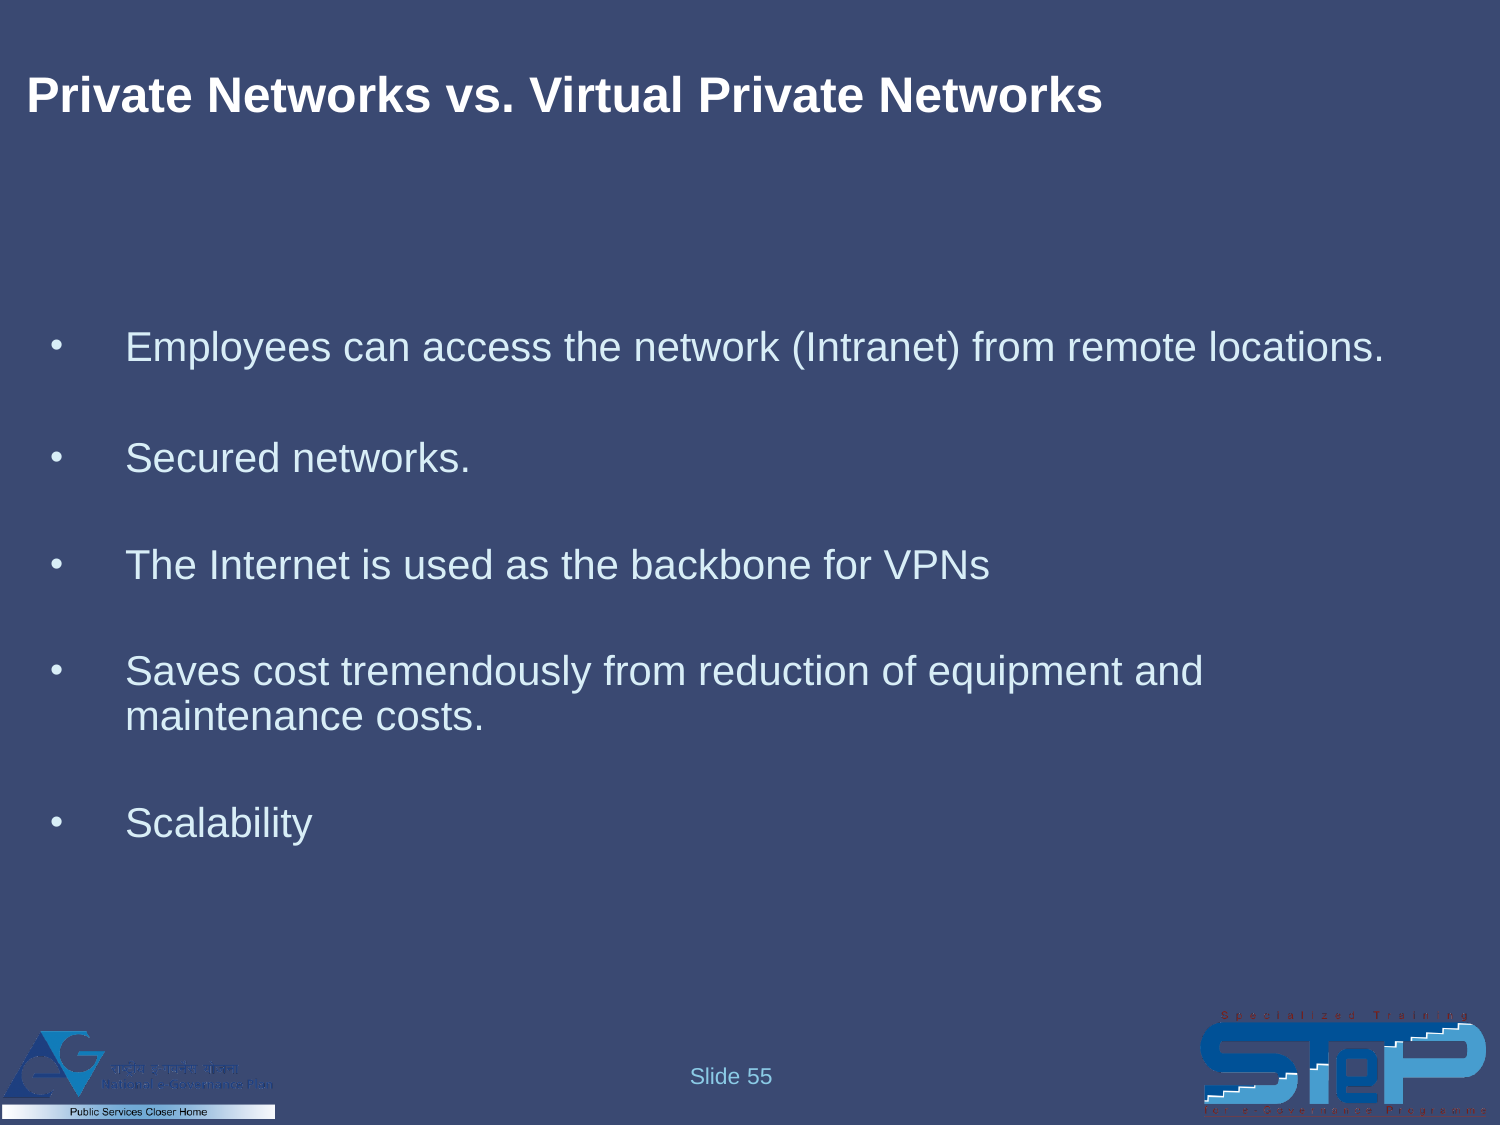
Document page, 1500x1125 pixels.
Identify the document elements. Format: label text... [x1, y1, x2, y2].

title Private Networks vs. Virtual Private Networks [26, 61, 1472, 187]
picture [1200, 1011, 1486, 1117]
picture [2, 1031, 275, 1119]
list Employees can access the network (Intranet) from remote locations. Secured networks. The Internet is used as the backbone for VPNs Saves cost tremendously from reduction of equipment and maintenance costs. Scalability [49, 324, 1425, 1001]
